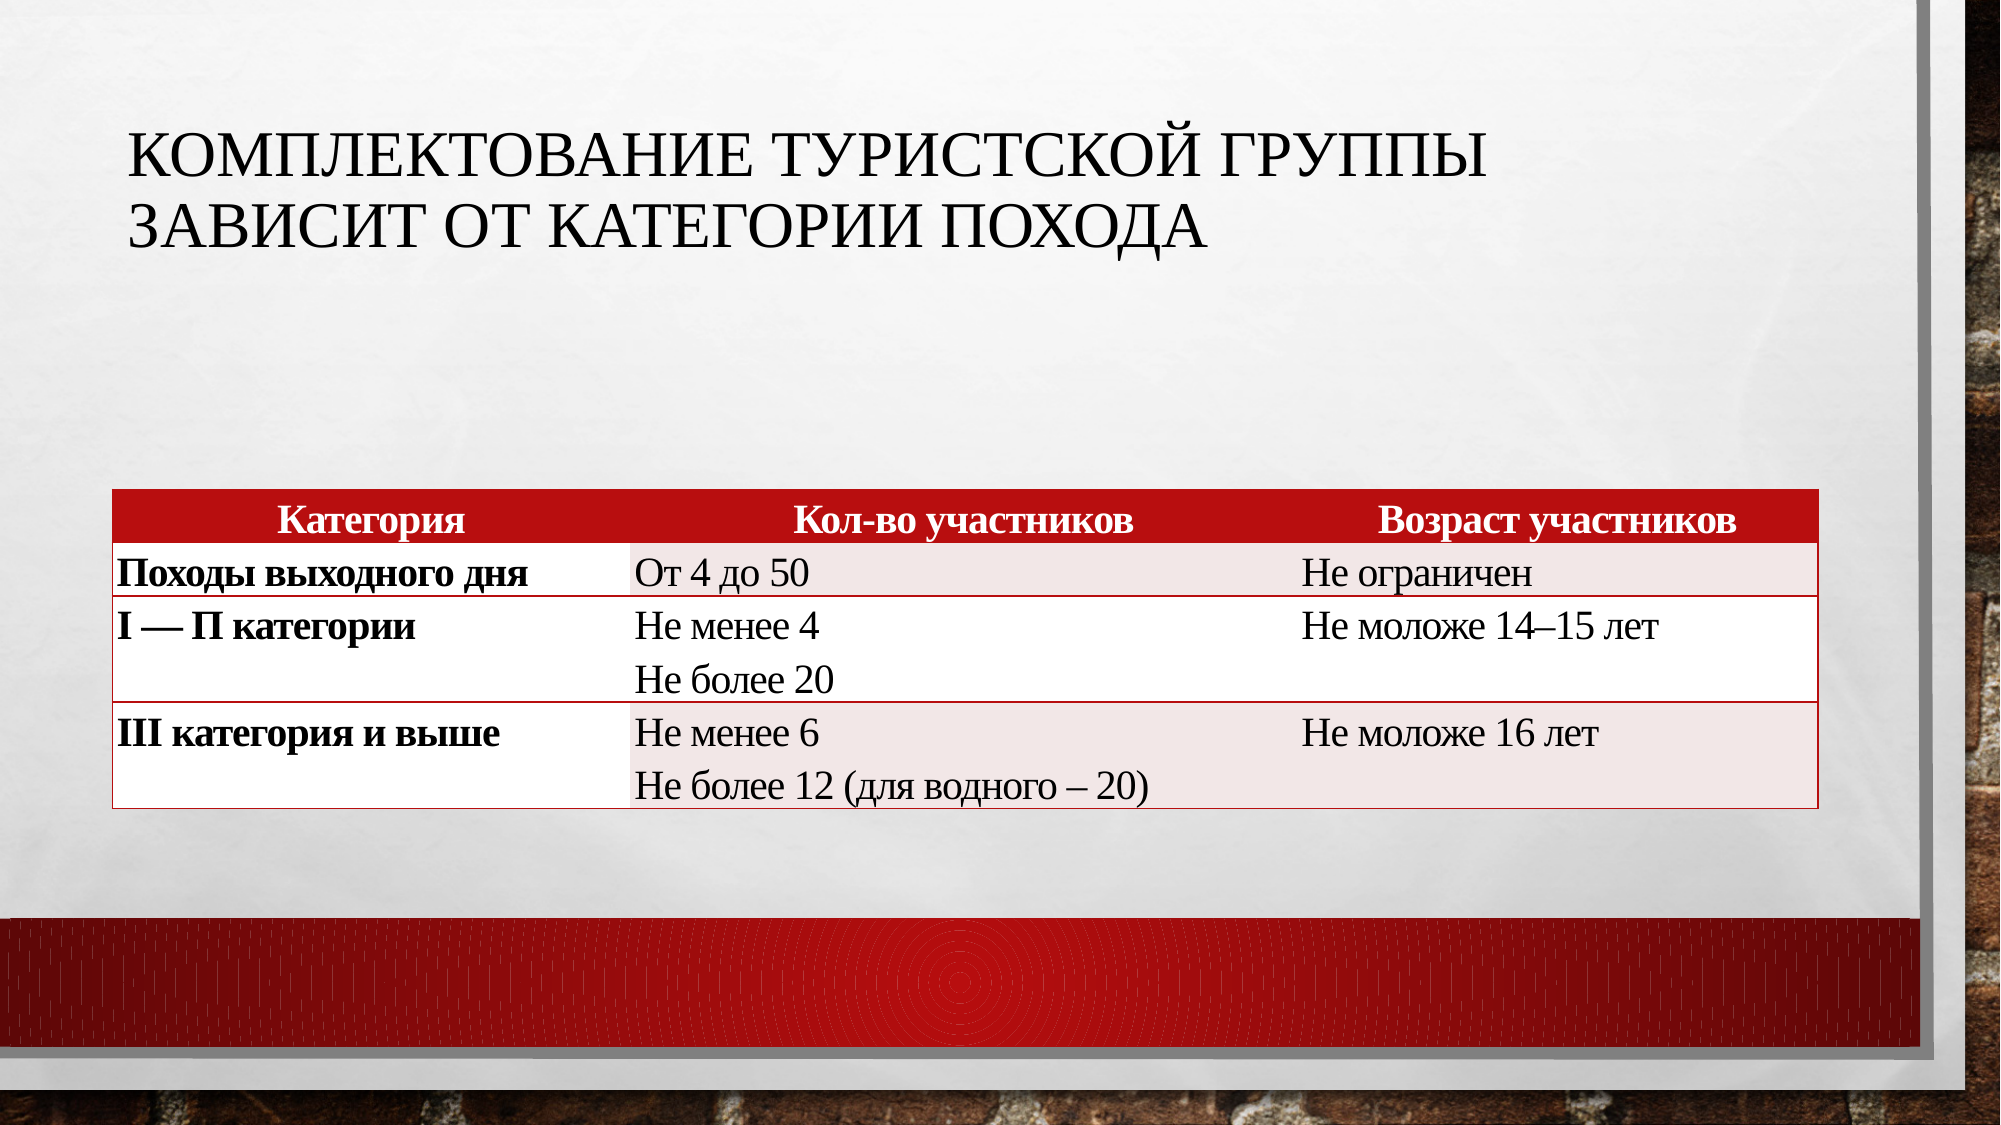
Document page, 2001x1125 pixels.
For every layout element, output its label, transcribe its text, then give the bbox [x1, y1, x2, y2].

table_cell I — П категории [113, 597, 630, 701]
picture [0, 0, 2000, 1125]
table_header Категория [113, 490, 630, 542]
table_cell III категория и выше [113, 703, 630, 808]
table_cell Не менее 6 Не более 12 (для водного – 20) [630, 703, 1297, 808]
table_cell Не менее 4 Не более 20 [630, 597, 1297, 701]
table_cell Не ограничен [1297, 543, 1817, 595]
table_header Кол-во участников [630, 490, 1297, 542]
title Комплектование туристской группы зависит от категории похода [112, 112, 1818, 348]
table_header Возраст участников [1297, 490, 1817, 542]
table_cell От 4 до 50 [630, 543, 1297, 595]
table_cell Не моложе 16 лет [1297, 703, 1817, 808]
table_cell Не моложе 14–15 лет [1297, 597, 1817, 701]
table_cell Походы выходного дня [113, 543, 630, 595]
